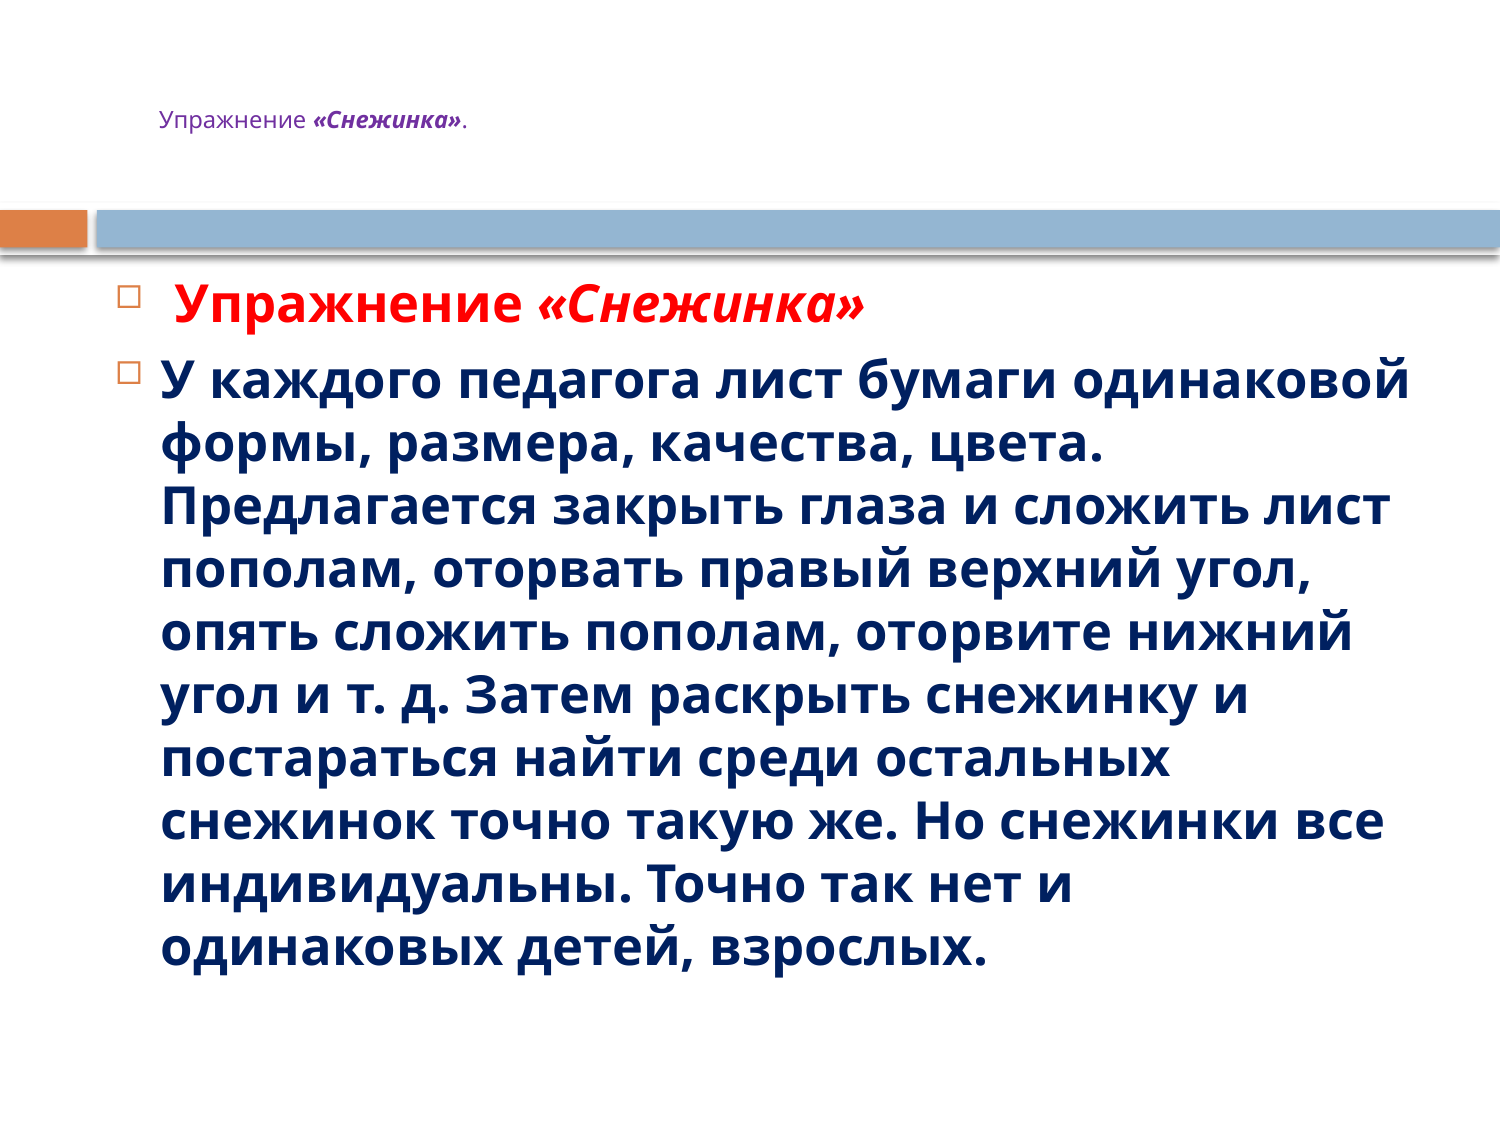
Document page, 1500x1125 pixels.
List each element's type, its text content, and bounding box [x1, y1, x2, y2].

title Упражнение «Снежинка». [100, 37, 1438, 200]
list Упражнение «Снежинка» У каждого педагога лист бумаги одинаковой формы, размера, качества, цвета. Предлагается закрыть глаза и сложить лист пополам, оторвать правый верхний угол, опять сложить пополам, оторвите нижний угол и т. д. Затем раскрыть снежинку и постараться найти среди остальных снежинок точно такую же. Но снежинки все индивидуальны. Точно так нет и одинаковых детей, взрослых. [100, 262, 1438, 1000]
